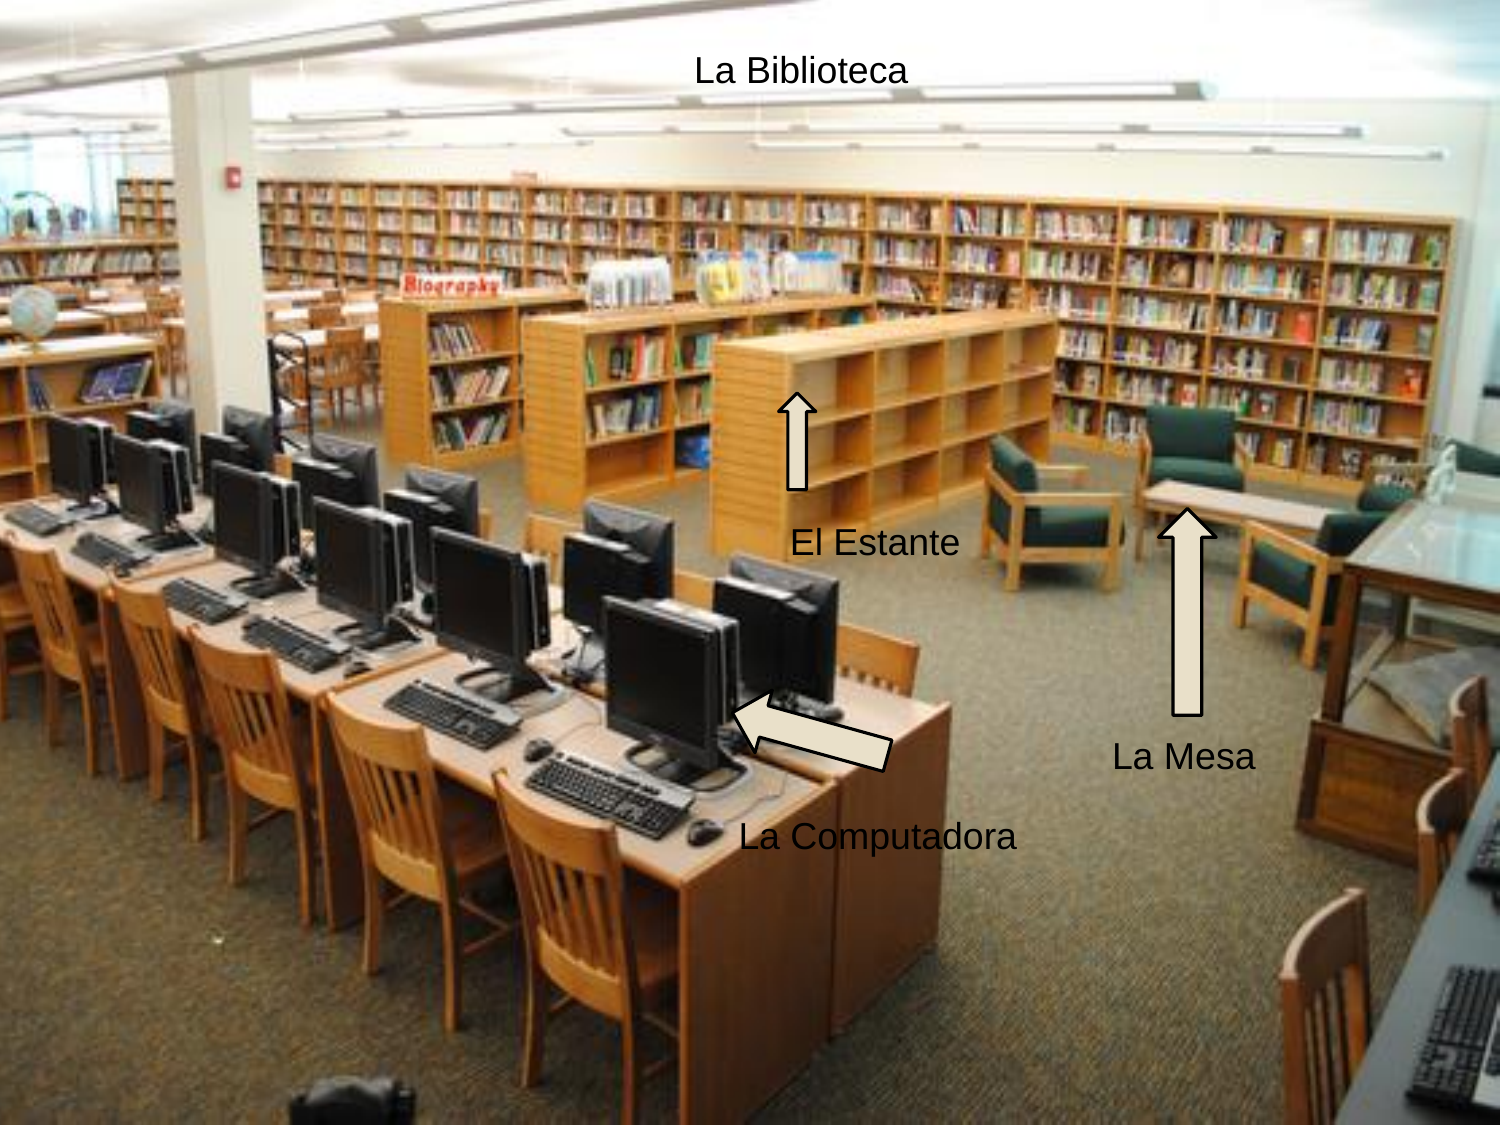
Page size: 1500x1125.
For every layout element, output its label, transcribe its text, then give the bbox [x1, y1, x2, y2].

text_box [732, 690, 892, 772]
text_box [0, 0, 1500, 1125]
text_box La Mesa [1097, 717, 1312, 848]
text_box La Computadora [723, 797, 1035, 950]
text_box [778, 392, 816, 490]
text_box La Biblioteca [553, 31, 1109, 140]
text_box [1158, 508, 1217, 716]
text_box El Estante [774, 502, 1015, 578]
